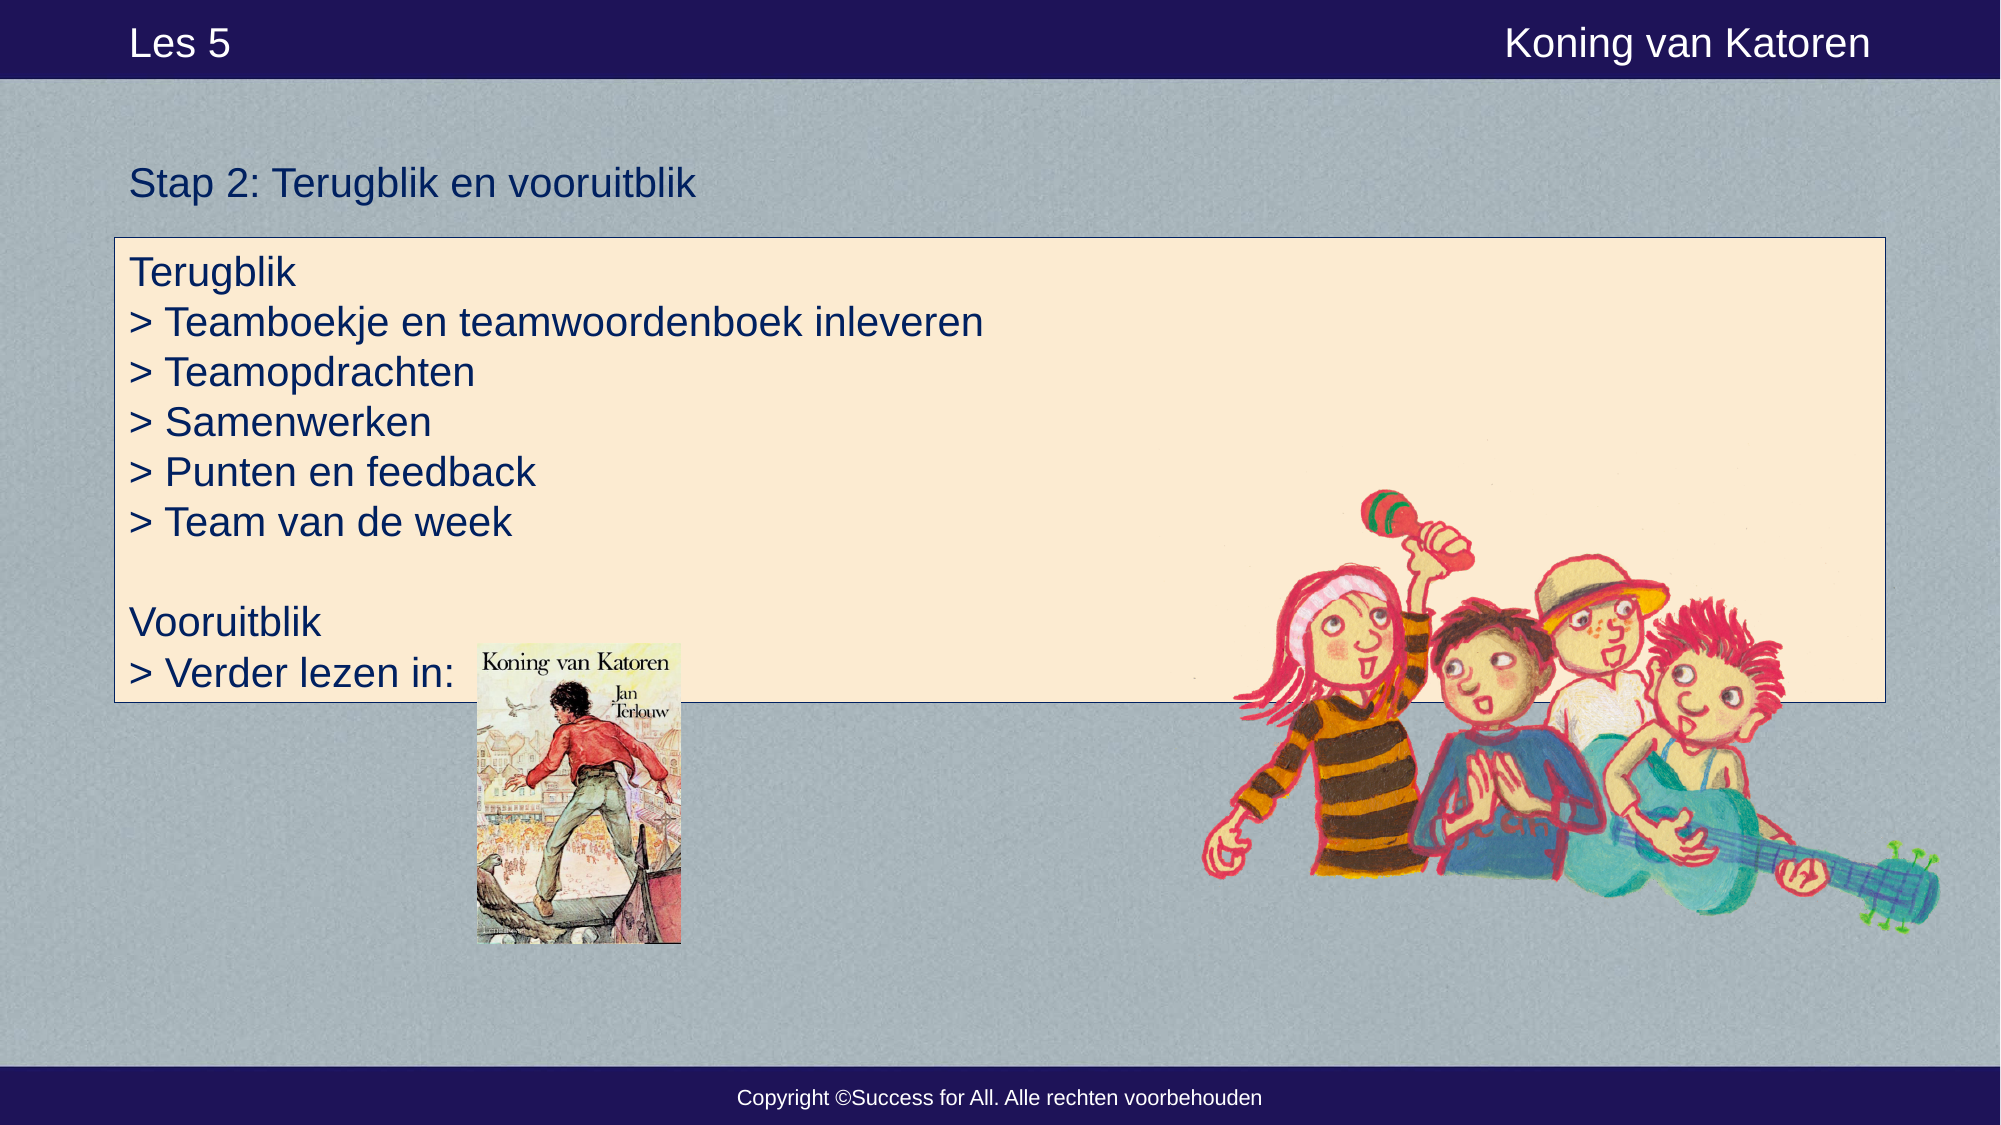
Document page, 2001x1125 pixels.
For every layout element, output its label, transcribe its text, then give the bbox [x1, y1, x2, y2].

text_box Stap 2: Terugblik en vooruitblik [113, 148, 1635, 214]
picture [0, 0, 2001, 1125]
text_box Copyright ©Success for All. Alle rechten voorbehouden [0, 1076, 2000, 1125]
text_box Koning van Katoren [999, 8, 1886, 73]
text_box Les 5 [114, 8, 354, 73]
text_box Terugblik > Teamboekje en teamwoordenboek inleveren > Teamopdrachten > Samenwerken > Punten en feedback > Team van de week Vooruitblik > Verder lezen in: [114, 237, 1886, 703]
